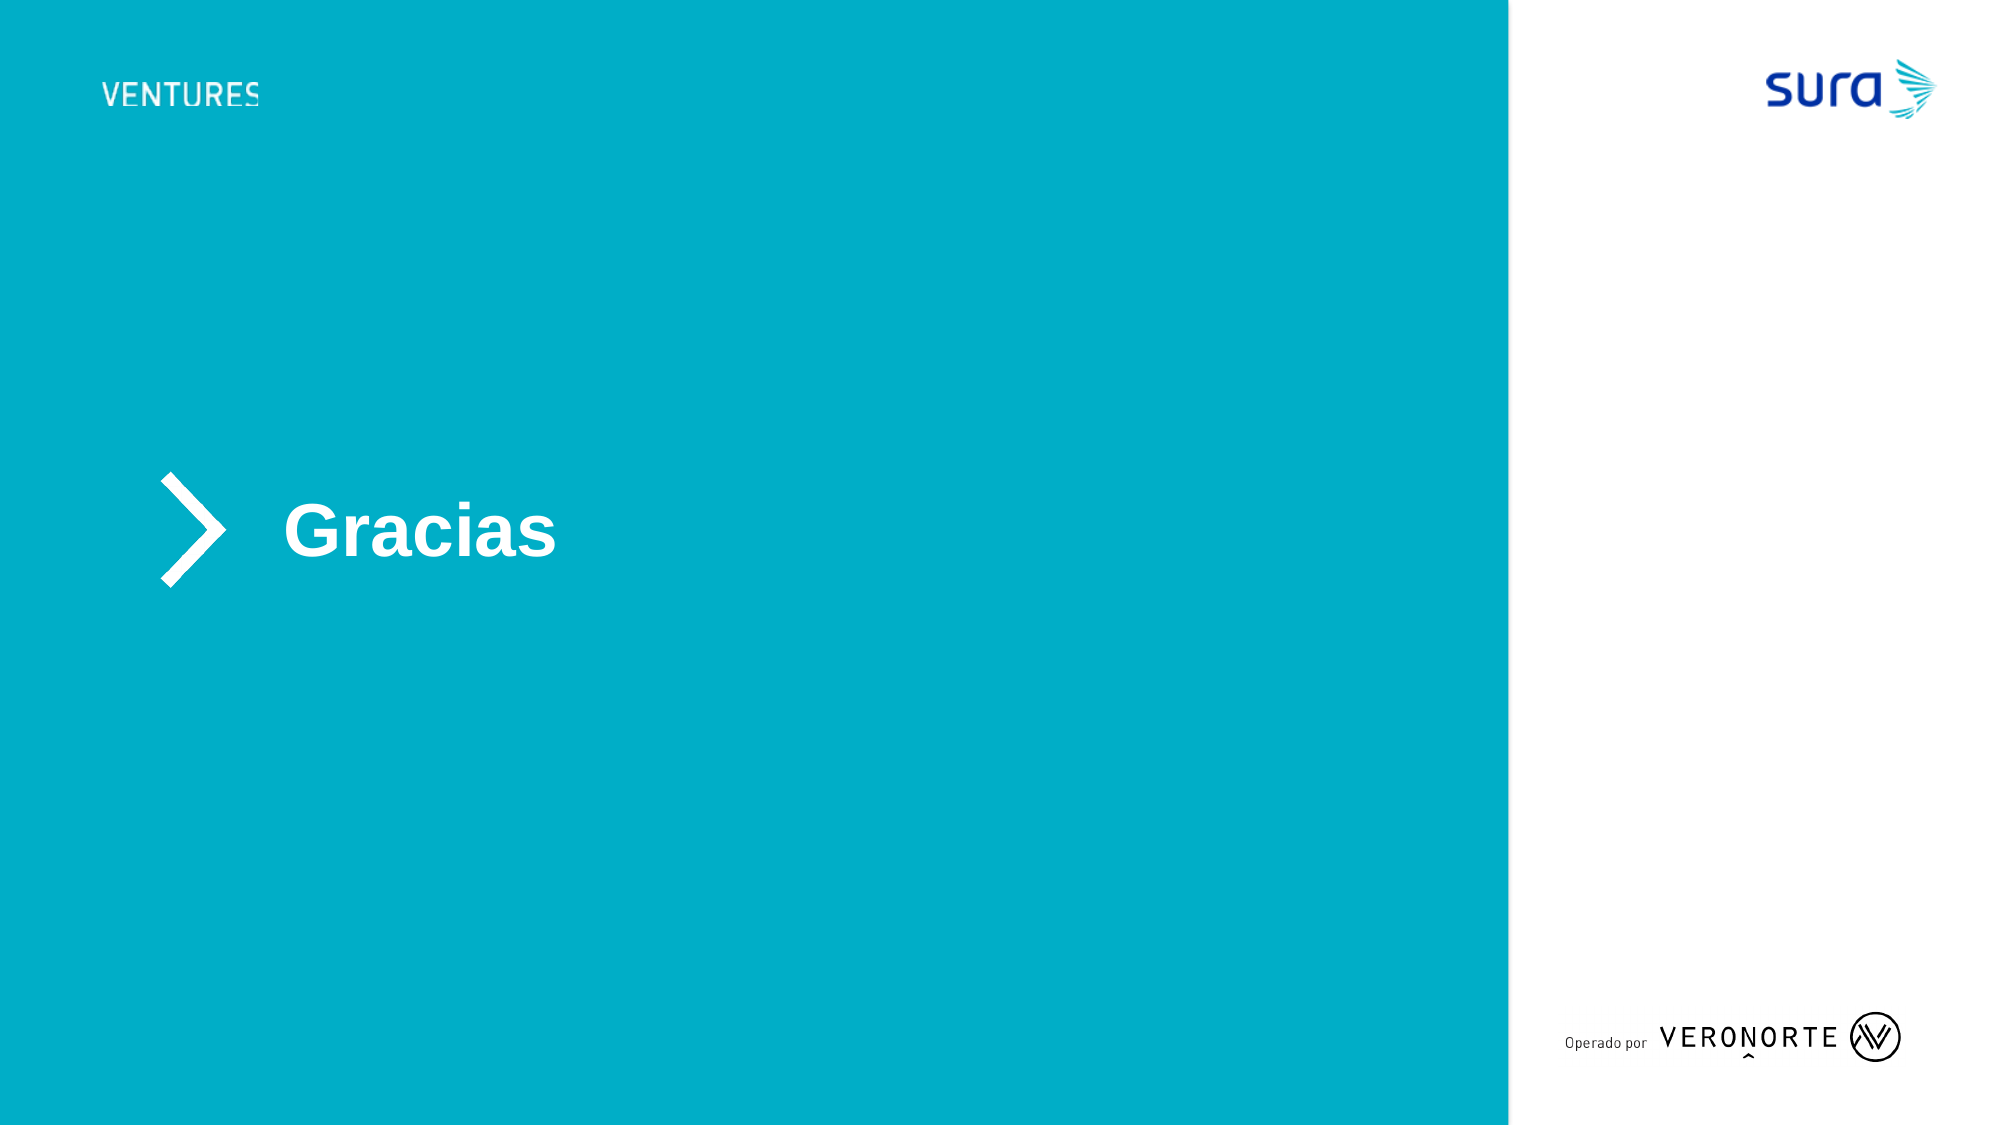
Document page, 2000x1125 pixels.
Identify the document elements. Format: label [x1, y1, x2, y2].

title [283, 467, 1121, 586]
picture [1558, 1006, 1906, 1067]
picture [1766, 59, 1938, 119]
picture [158, 470, 228, 589]
